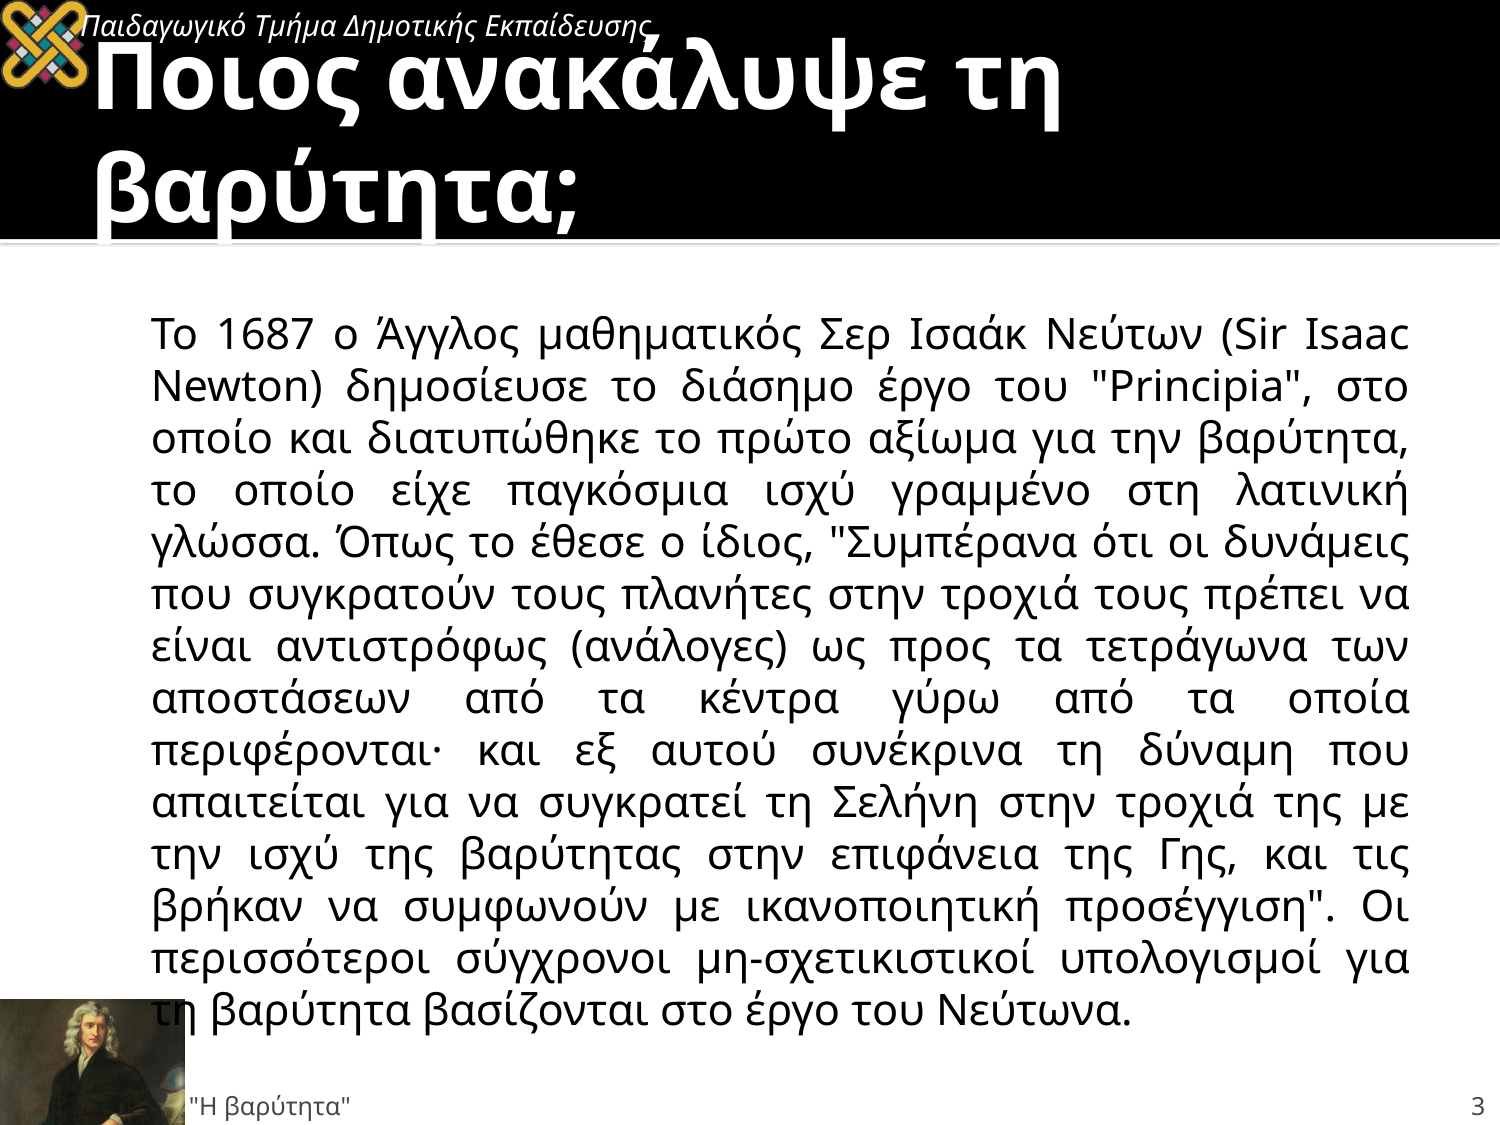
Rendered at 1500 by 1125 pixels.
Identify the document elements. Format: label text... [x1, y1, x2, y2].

list Το 1687 ο Άγγλος μαθηματικός Σερ Ισαάκ Νεύτων (Sir Isaac Newton) δημοσίευσε το διάσημο έργο του "Principia", στο οποίο και διατυπώθηκε το πρώτο αξίωμα για την βαρύτητα, το οποίο είχε παγκόσμια ισχύ γραμμένο στη λατινική γλώσσα. Όπως το έθεσε ο ίδιος, "Συμπέρανα ότι οι δυνάμεις που συγκρατούν τους πλανήτες στην τροχιά τους πρέπει να είναι αντιστρόφως (ανάλογες) ως προς τα τετράγωνα των αποστάσεων από τα κέντρα γύρω από τα οποία περιφέρονται· και εξ αυτού συνέκρινα τη δύναμη που απαιτείται για να συγκρατεί τη Σελήνη στην τροχιά της με την ισχύ της βαρύτητας στην επιφάνεια της Γης, και τις βρήκαν να συμφωνούν με ικανοποιητική προσέγγιση". Οι περισσότεροι σύγχρονοι μη-σχετικιστικοί υπολογισμοί για τη βαρύτητα βασίζονται στο έργο του Νεύτωνα. [75, 291, 1425, 1050]
title Ποιος ανακάλυψε τη βαρύτητα; [75, 25, 1425, 231]
footer "Η βαρύτητα" [181, 1080, 1085, 1125]
picture [0, 0, 89, 89]
slide_number 3 [1379, 1080, 1500, 1125]
picture [0, 999, 185, 1125]
